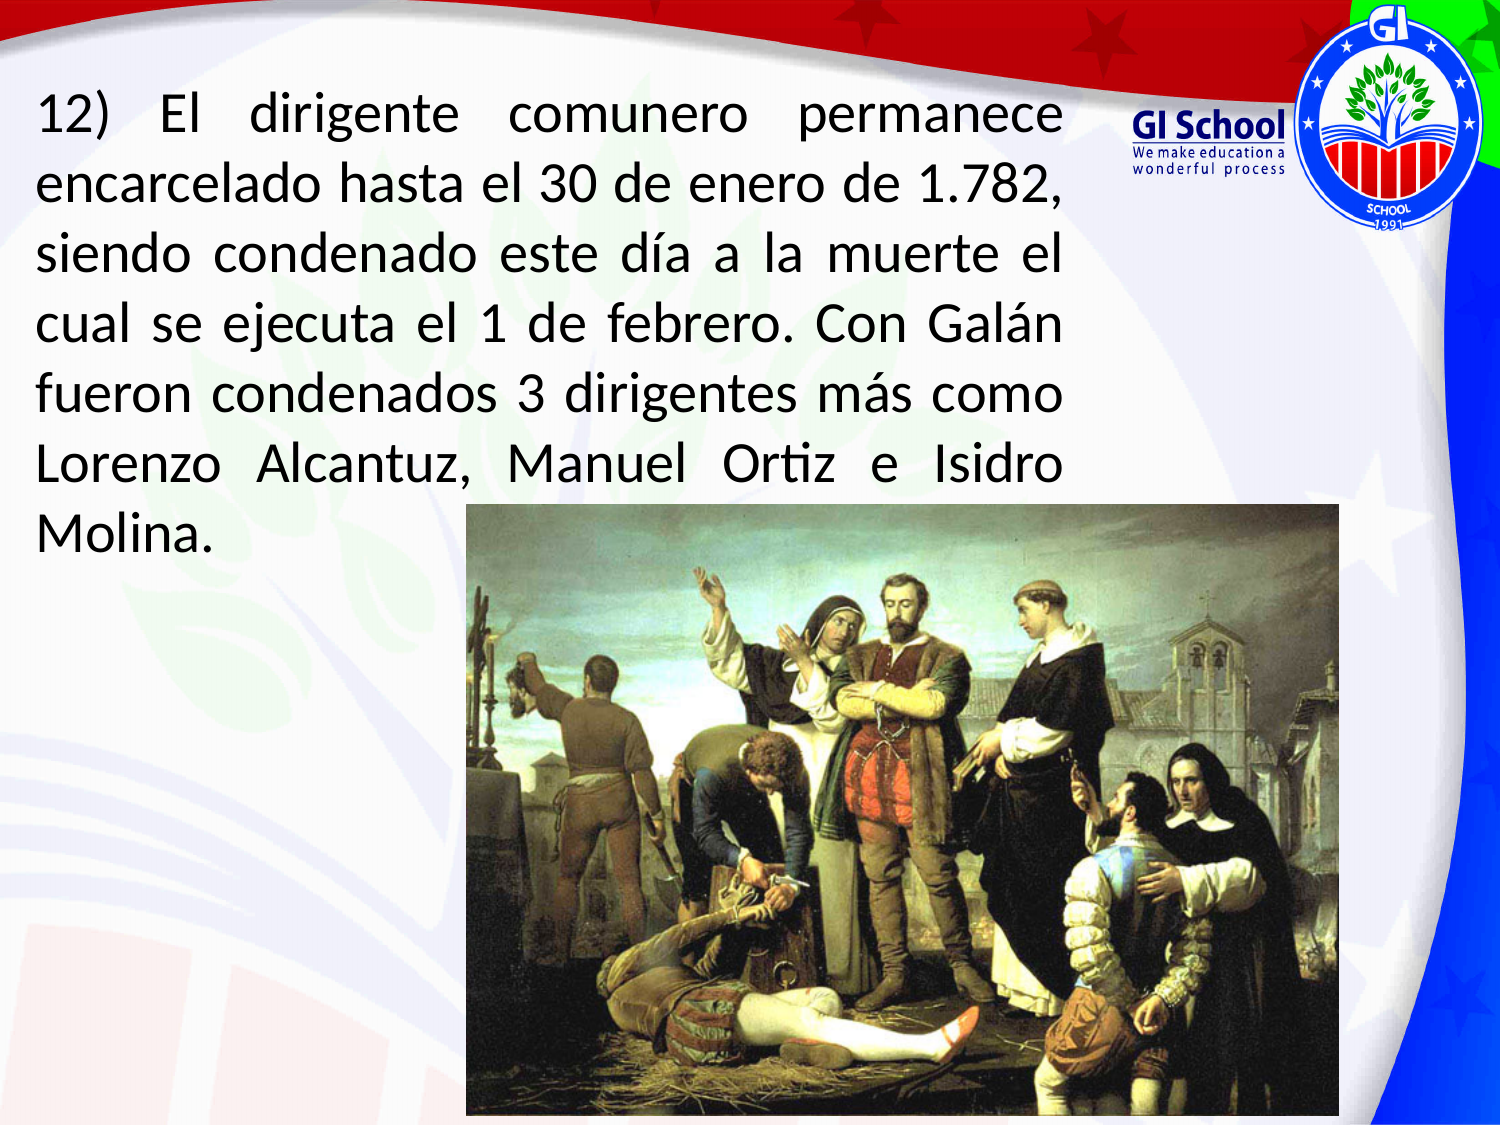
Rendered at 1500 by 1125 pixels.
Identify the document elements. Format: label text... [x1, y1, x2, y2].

text_box 12) El dirigente comunero permanece encarcelado hasta el 30 de enero de 1.782, siendo condenado este día a la muerte el cual se ejecuta el 1 de febrero. Con Galán fueron condenados 3 dirigentes más como Lorenzo Alcantuz, Manuel Ortiz e Isidro Molina. [20, 66, 1080, 571]
picture [0, 0, 1500, 1125]
